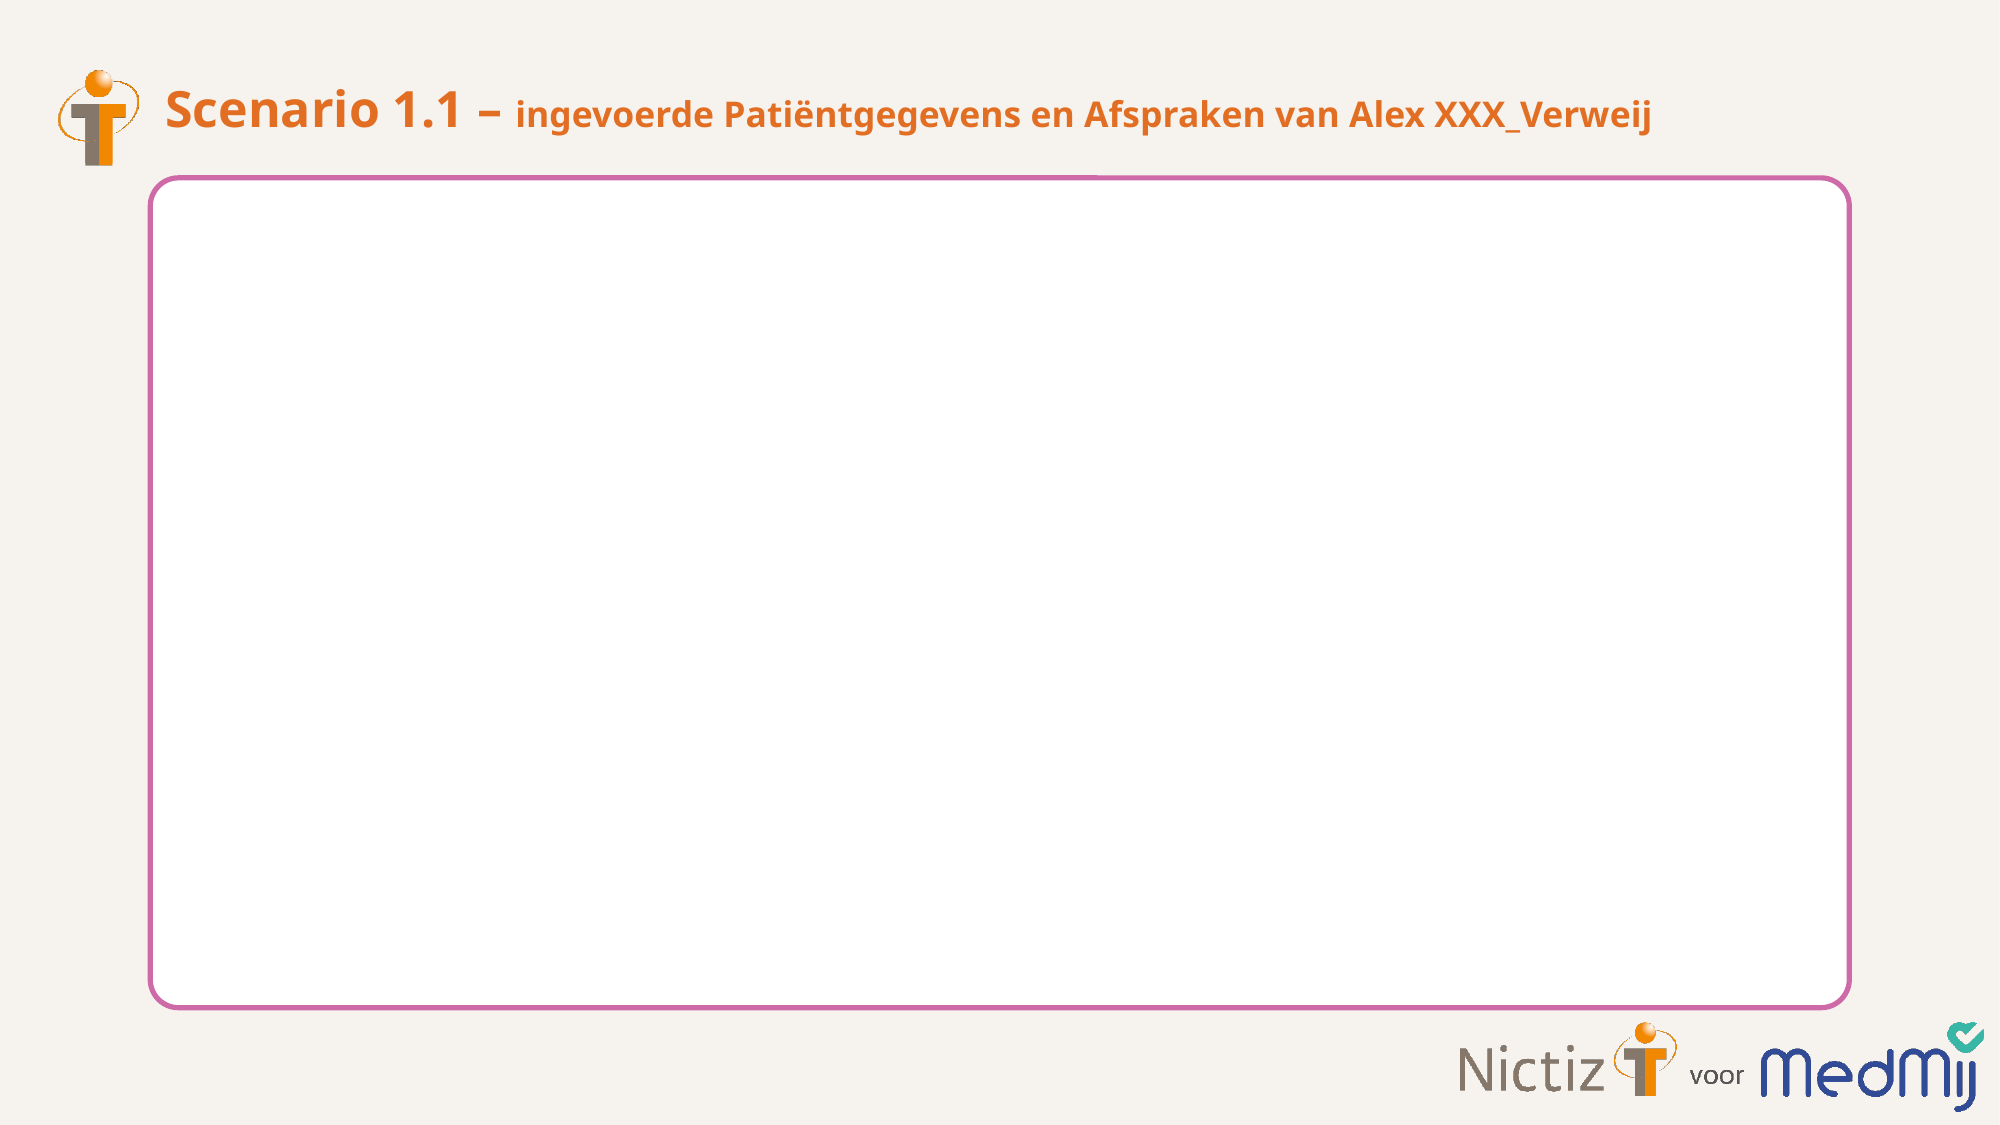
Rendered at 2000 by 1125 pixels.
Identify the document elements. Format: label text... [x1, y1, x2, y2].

title Scenario 1.1 – ingevoerde Patiëntgegevens en Afspraken van Alex XXX_Verweij [150, 76, 683, 165]
title Scenario 1.1 – ingevoerde Patiëntgegevens en Afspraken van Alex XXX_Verweij [1317, 76, 1850, 165]
picture [50, 66, 151, 187]
text_box [683, 0, 1317, 1125]
picture [1457, 1019, 1988, 1113]
